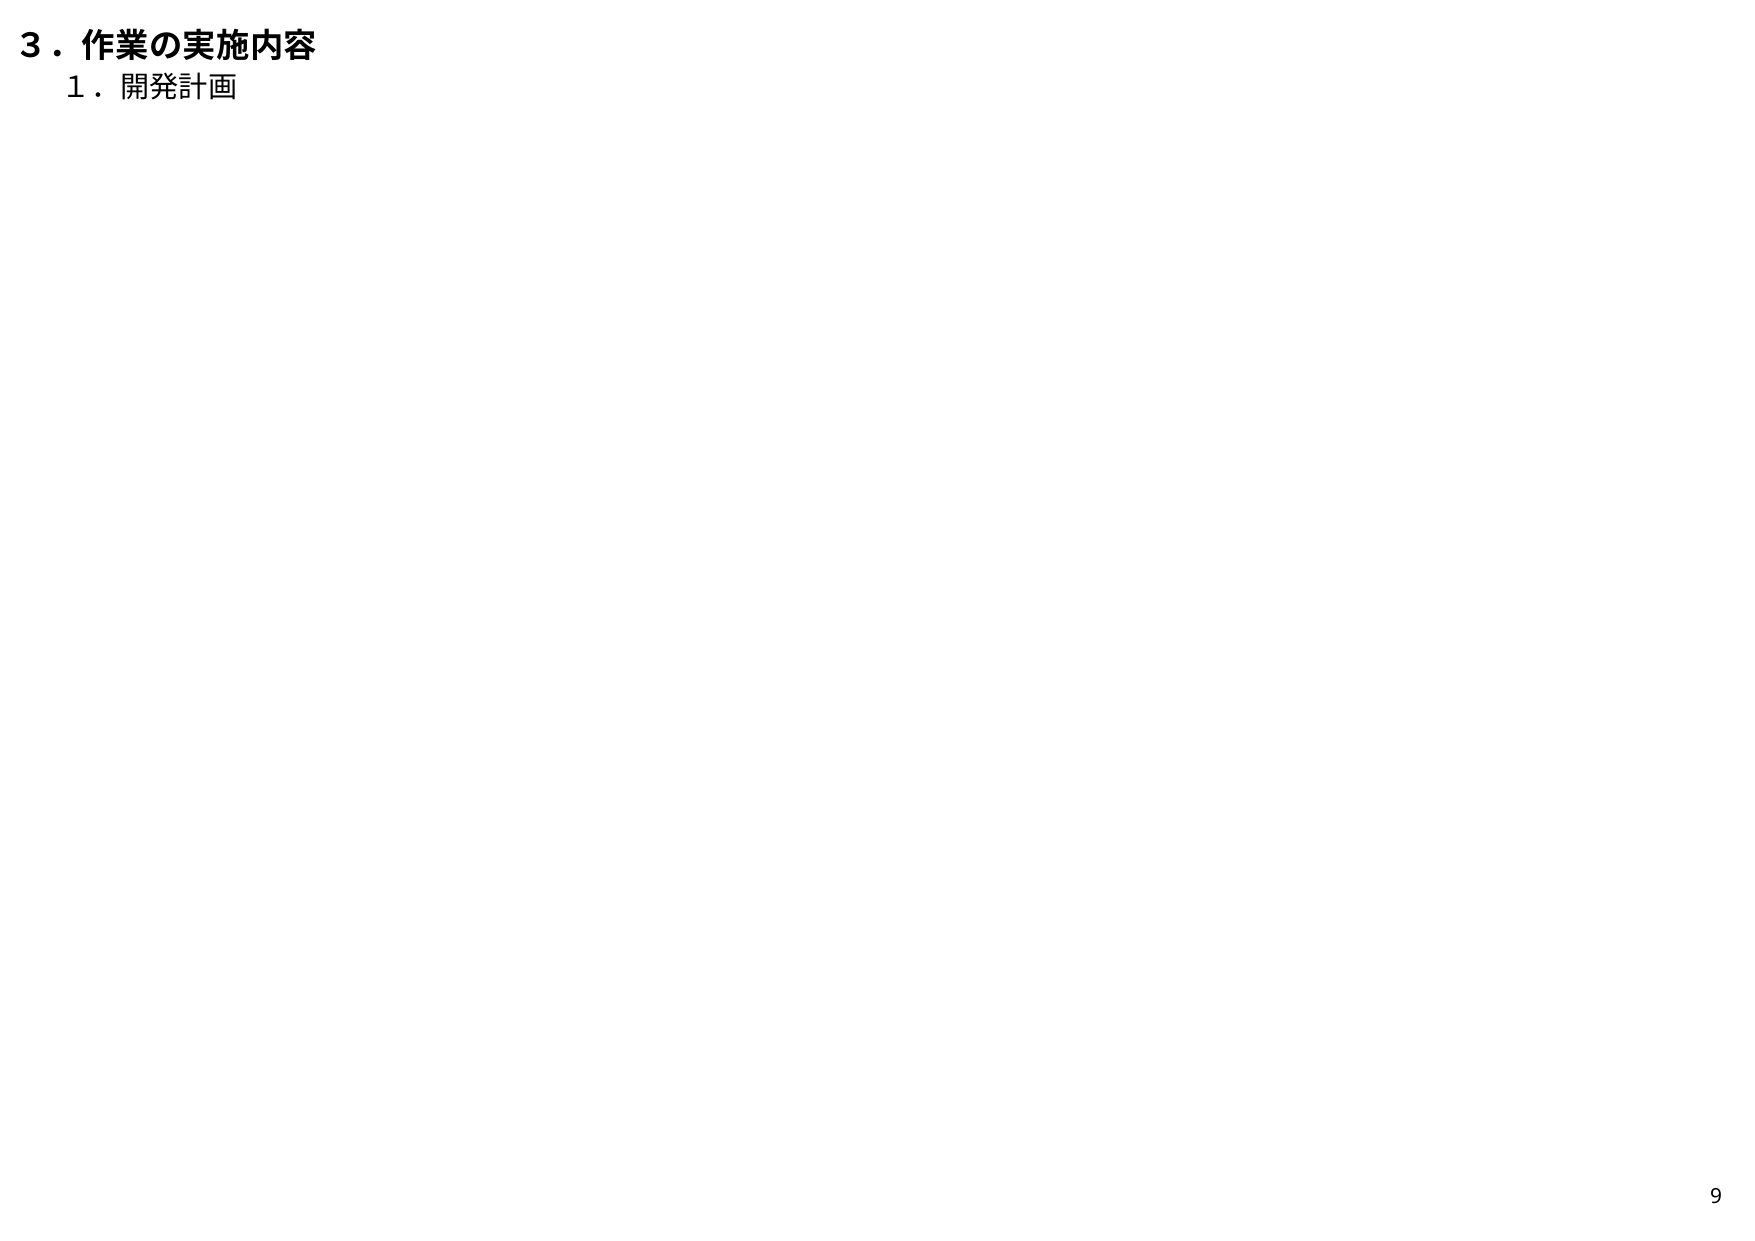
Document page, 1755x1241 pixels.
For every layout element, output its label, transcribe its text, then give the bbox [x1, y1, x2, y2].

title ３．作業の実施内容 [14, 29, 1739, 66]
list １．開発計画 [61, 67, 1739, 104]
